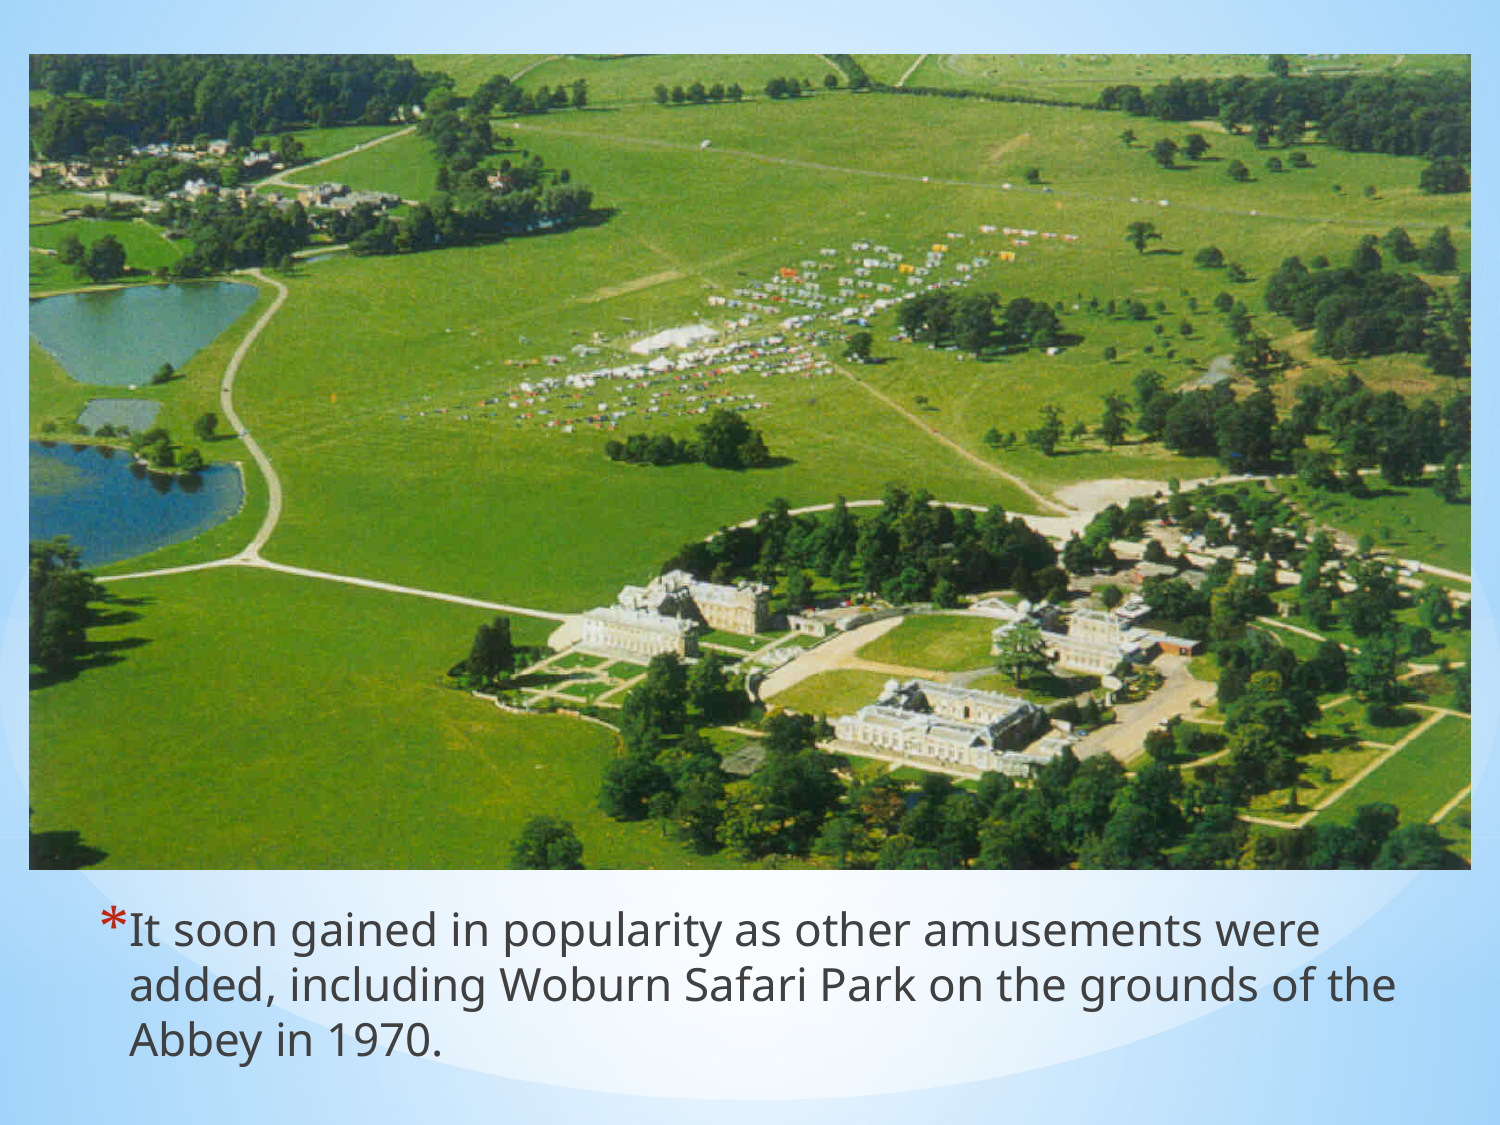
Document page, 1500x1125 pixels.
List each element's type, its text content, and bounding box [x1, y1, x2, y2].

list It soon gained in popularity as other amusements were added, including Woburn Safari Park on the grounds of the Abbey in 1970. [76, 893, 1447, 1094]
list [29, 54, 1471, 870]
